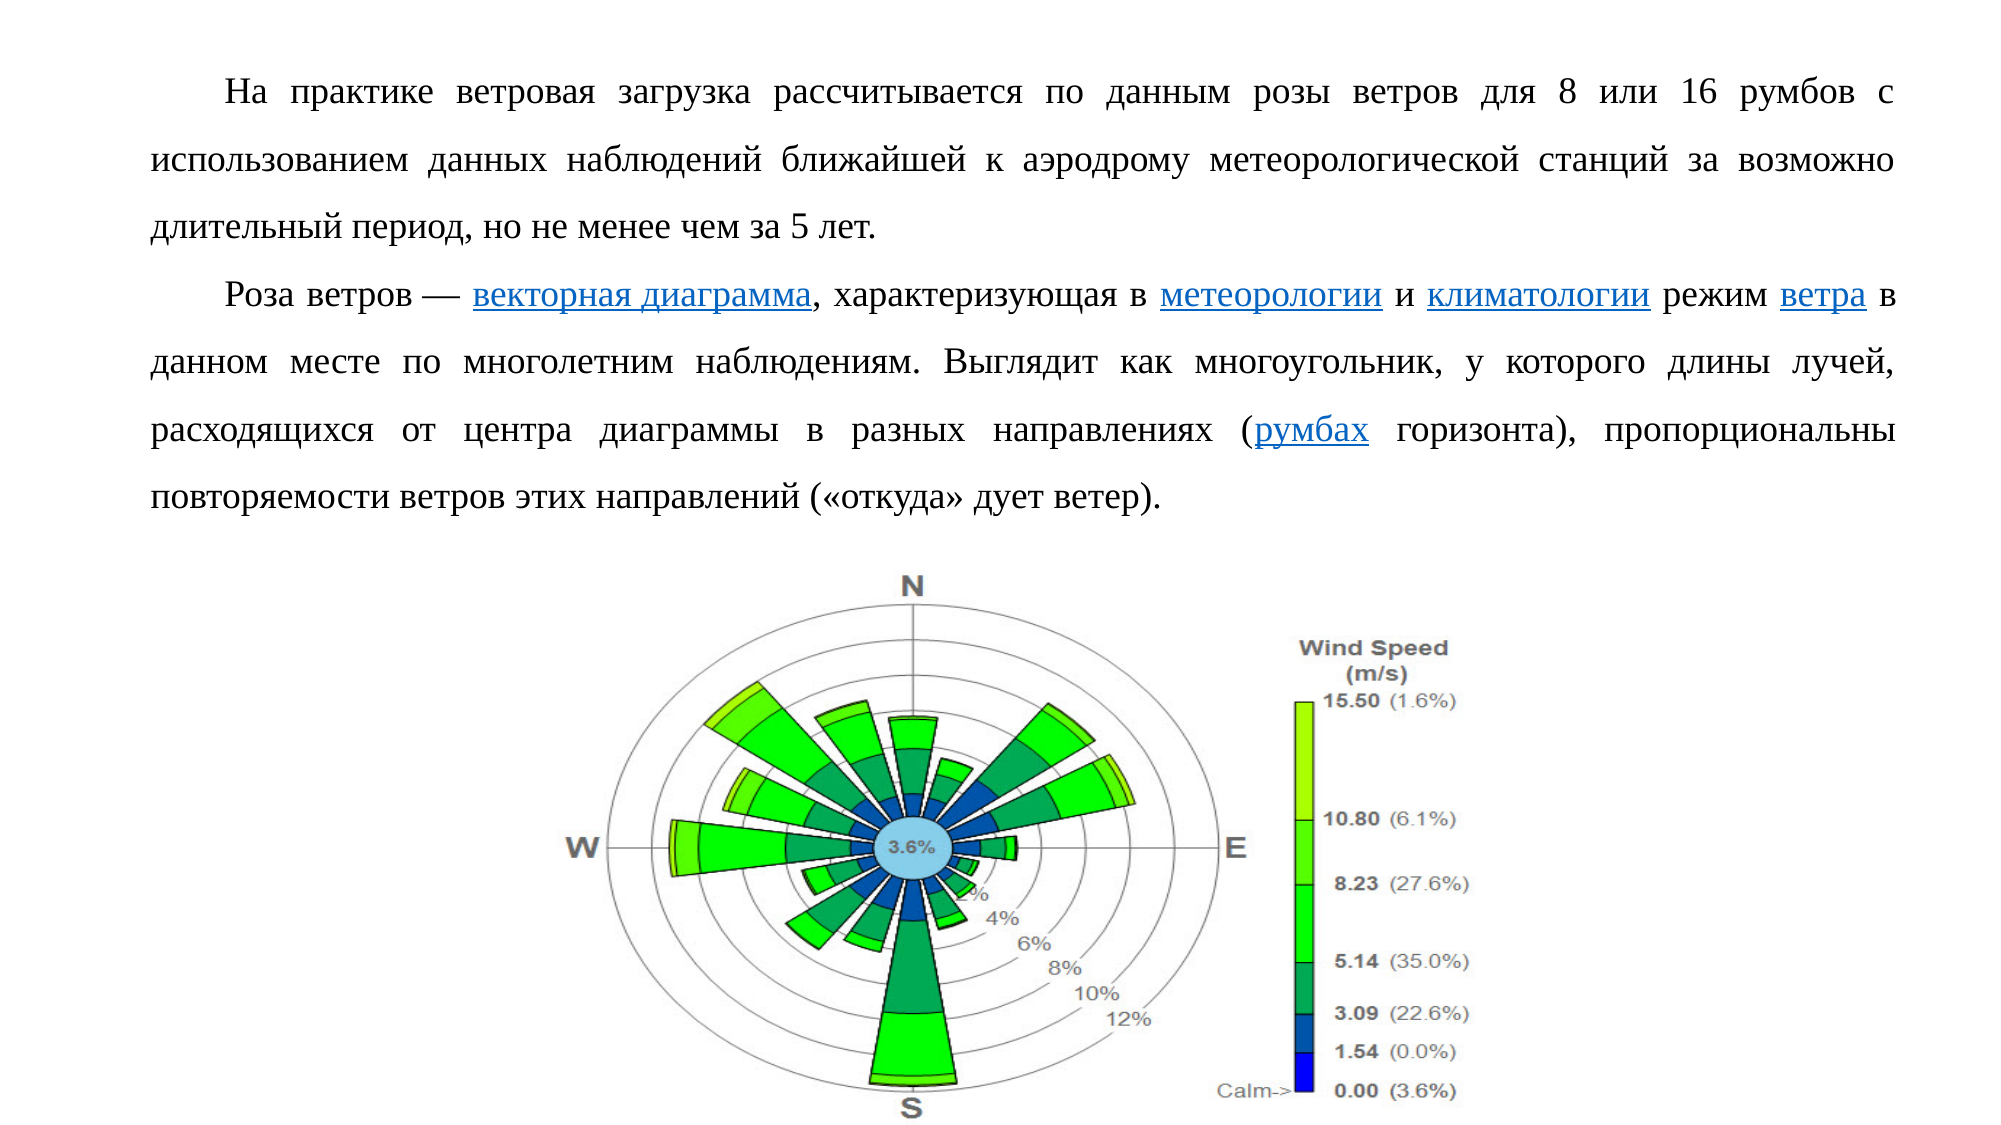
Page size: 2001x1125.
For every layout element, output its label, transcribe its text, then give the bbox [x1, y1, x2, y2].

text_box На практике ветровая загрузка рассчитывается по данным розы ветров для 8 или 16 румбов с использованием данных наблюдений ближайшей к аэродрому метеорологической станций за возможно длительный период, но не менее чем за 5 лет. Роза ветров — векторная диаграмма, характеризующая в метеорологии и климатологии режим ветра в данном месте по многолетним наблюдениям. Выглядит как многоугольник, у которого длины лучей, расходящихся от центра диаграммы в разных направлениях (румбах горизонта), пропорциональны повторяемости ветров этих направлений («откуда» дует ветер). [135, 36, 1912, 1125]
picture [522, 543, 1494, 1125]
